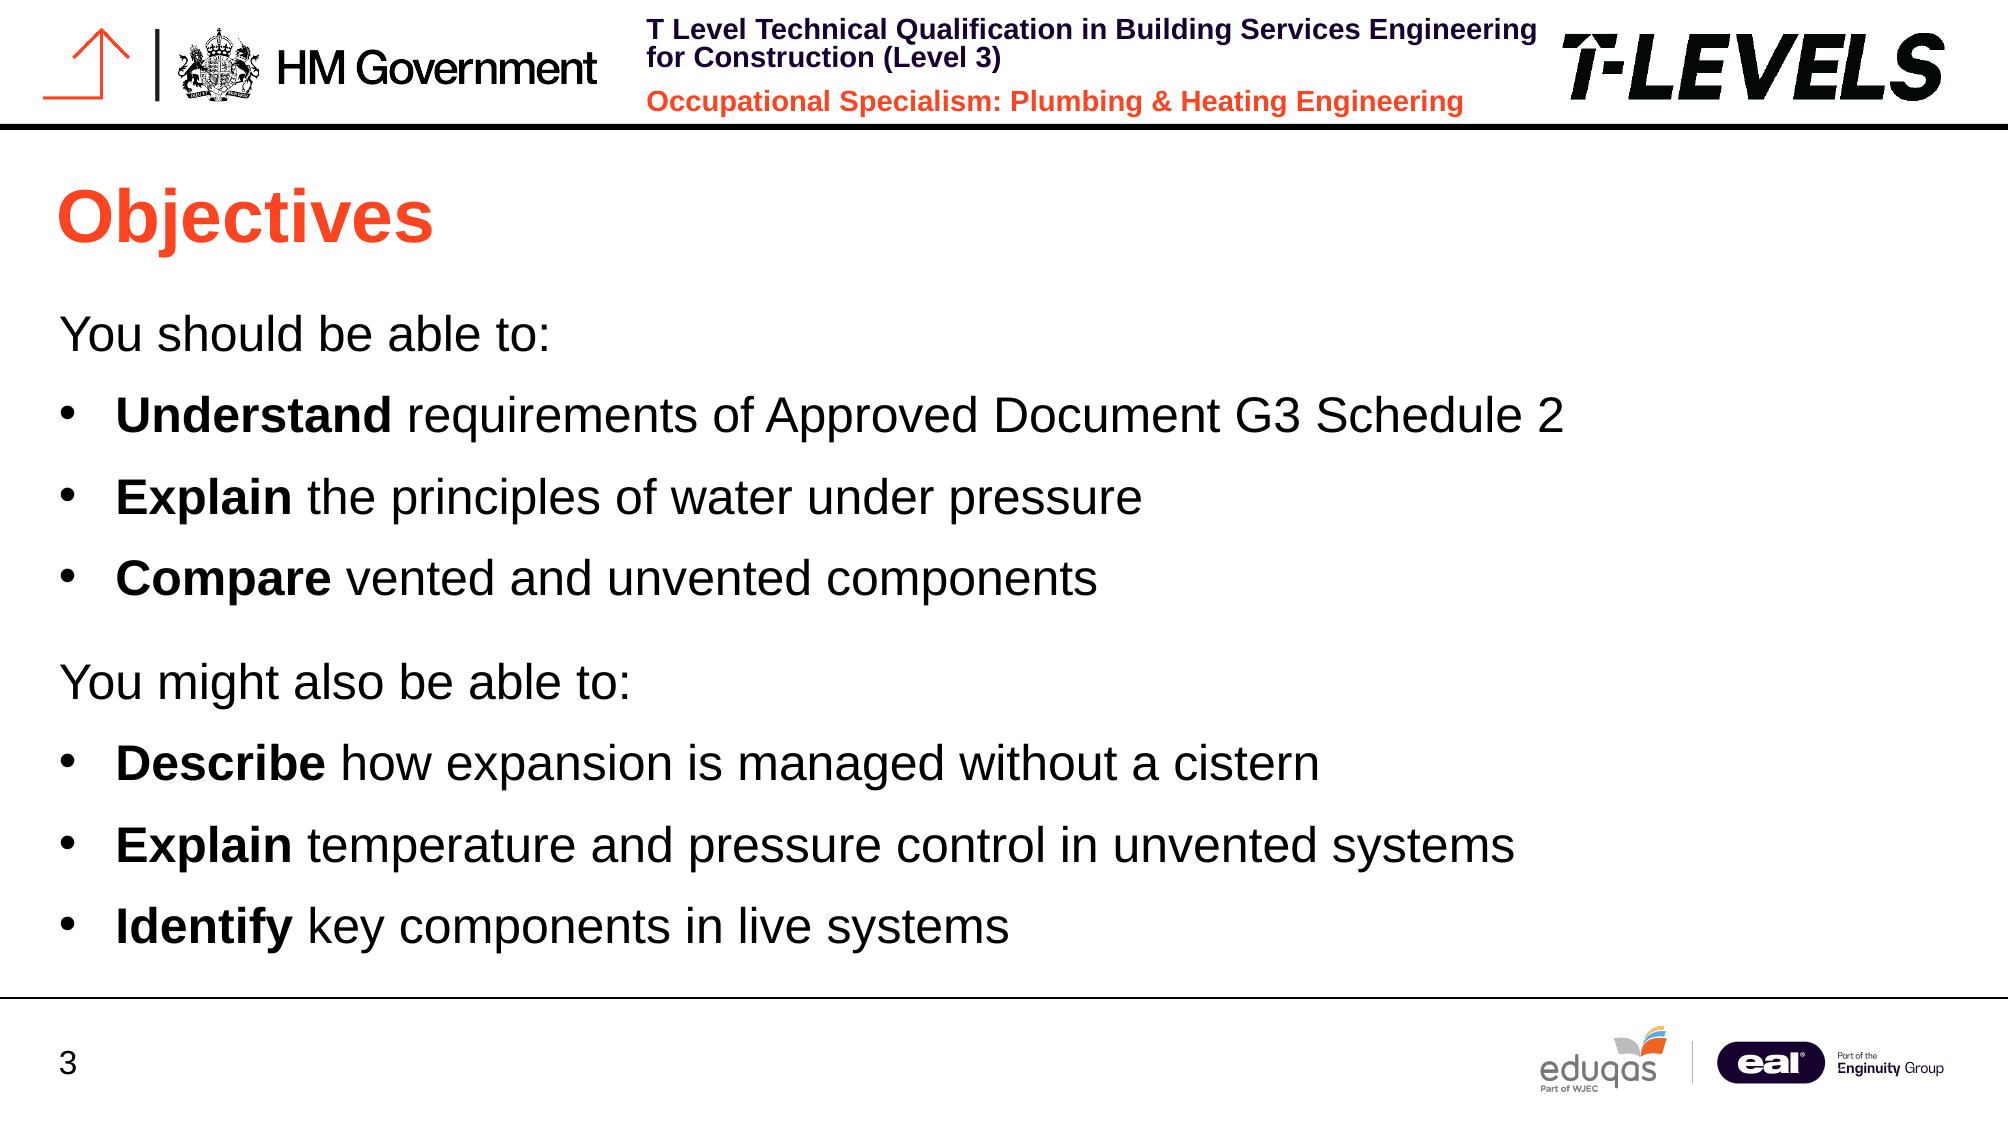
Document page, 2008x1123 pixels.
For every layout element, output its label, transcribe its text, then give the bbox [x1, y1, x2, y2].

title Objectives [41, 111, 1949, 314]
picture [1543, 25, 1964, 108]
picture [155, 28, 597, 102]
picture [1535, 1021, 1949, 1097]
list You should be able to: Understand requirements of Approved Document G3 Schedule 2 Explain the principles of water under pressure Compare vented and unvented components You might also be able to: Describe how expansion is managed without a cistern Explain temperature and pressure control in unvented systems Identify key components in live systems [59, 295, 1958, 975]
picture [38, 27, 136, 100]
